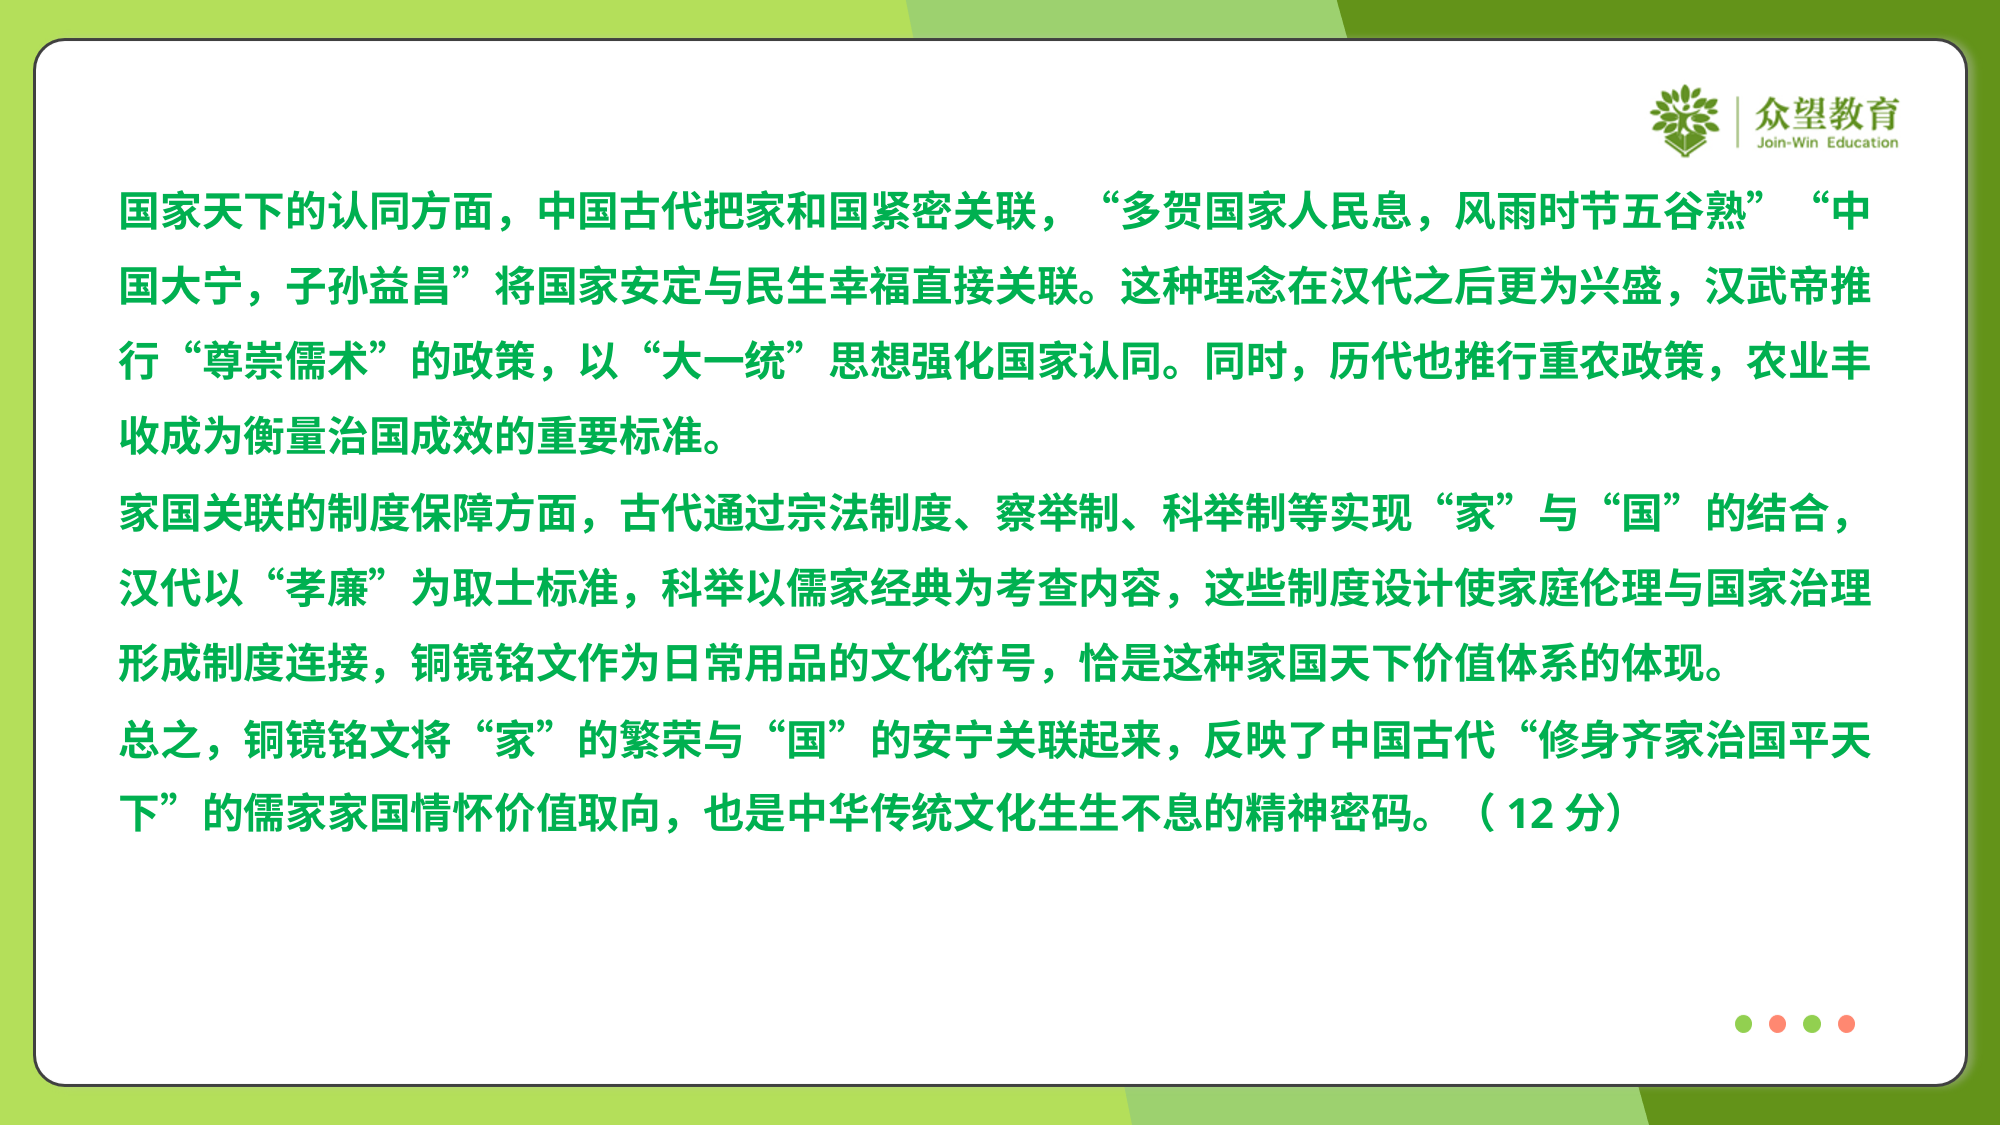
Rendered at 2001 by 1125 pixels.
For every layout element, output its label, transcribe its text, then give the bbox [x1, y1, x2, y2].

text_box 国家天下的认同方面，中国古代把家和国紧密关联，“多贺国家人民息，风雨时节五谷熟”“中 国大宁，子孙益昌”将国家安定与民生幸福直接关联。这种理念在汉代之后更为兴盛，汉武帝推 行“尊崇儒术”的政策，以“大一统”思想强化国家认同。同时，历代也推行重农政策，农业丰 收成为衡量治国成效的重要标准。 家国关联的制度保障方面，古代通过宗法制度、察举制、科举制等实现“家”与“国”的结合， 汉代以“孝廉”为取士标准，科举以儒家经典为考查内容，这些制度设计使家庭伦理与国家治理 形成制度连接，铜镜铭文作为日常用品的文化符号，恰是这种家国天下价值体系的体现。 总之，铜镜铭文将“家”的繁荣与“国”的安宁关联起来，反映了中国古代“修身齐家治国平天 下”的儒家家国情怀价值取向，也是中华传统文化生生不息的精神密码。（12分） [118, 159, 1883, 830]
picture [0, 0, 2000, 1125]
